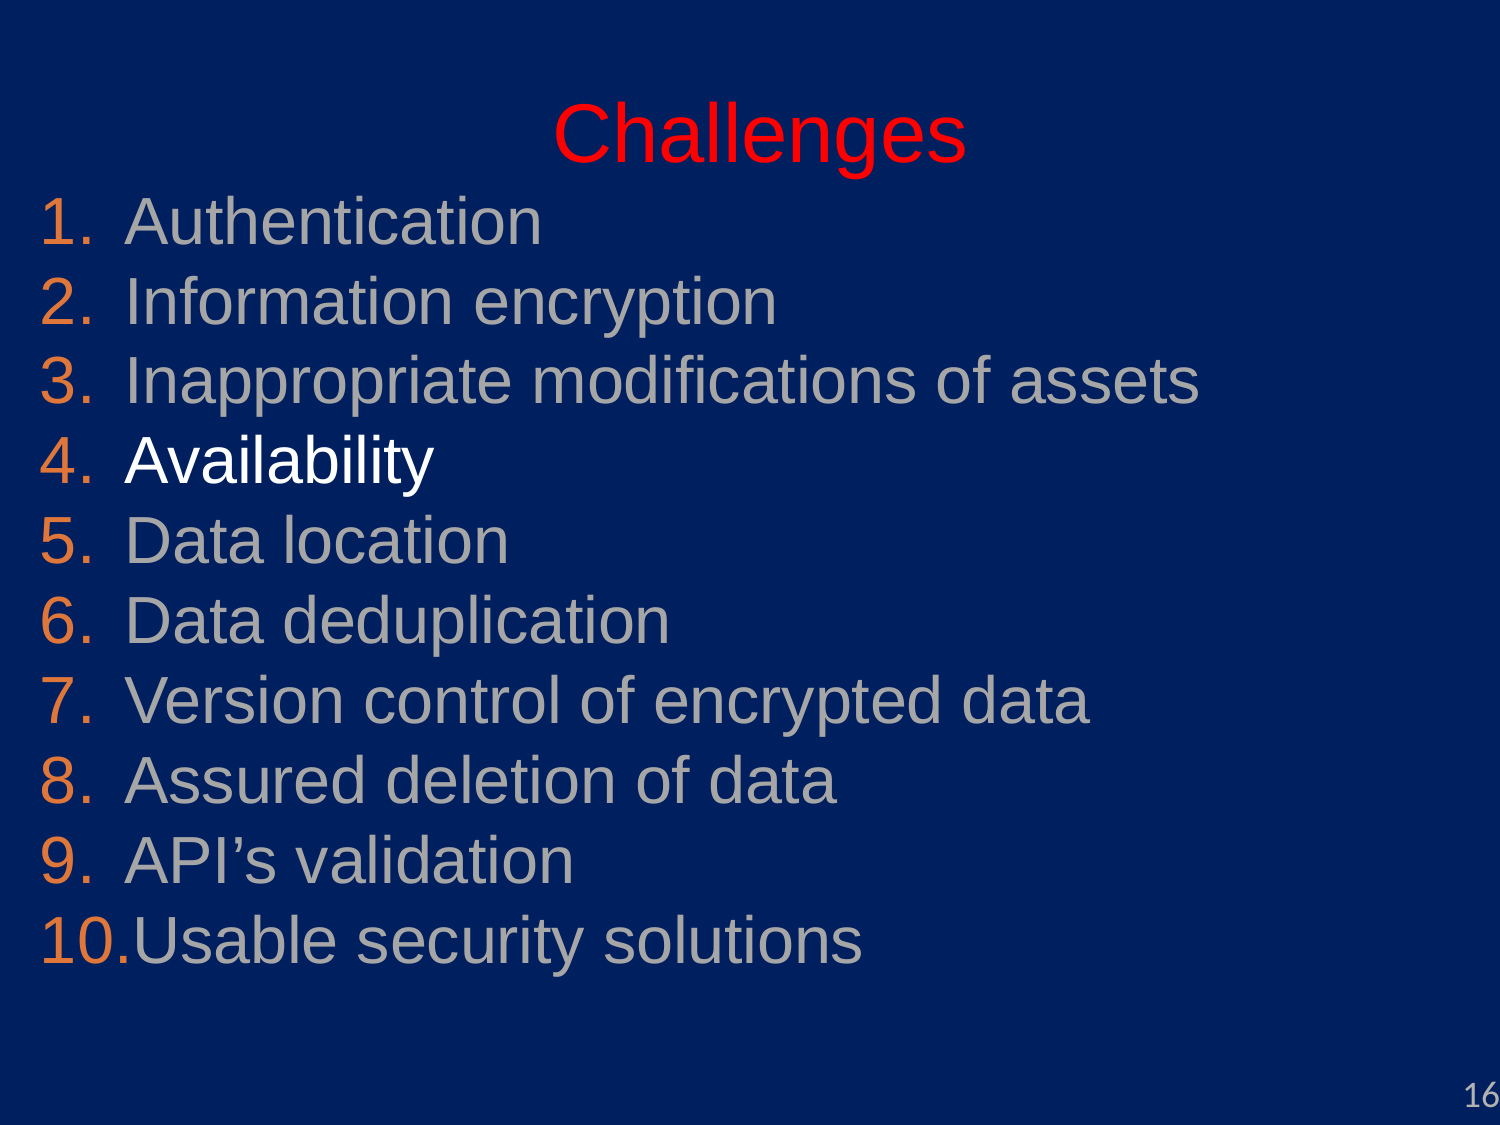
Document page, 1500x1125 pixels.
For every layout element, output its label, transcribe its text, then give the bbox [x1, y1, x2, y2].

text_box Authentication Information encryption Inappropriate modifications of assets Availability Data location Data deduplication Version control of encrypted data Assured deletion of data API’s validation Usable security solutions [37, 177, 1226, 978]
title Challenges [44, 53, 1456, 267]
slide_number 16 [1437, 1069, 1500, 1125]
